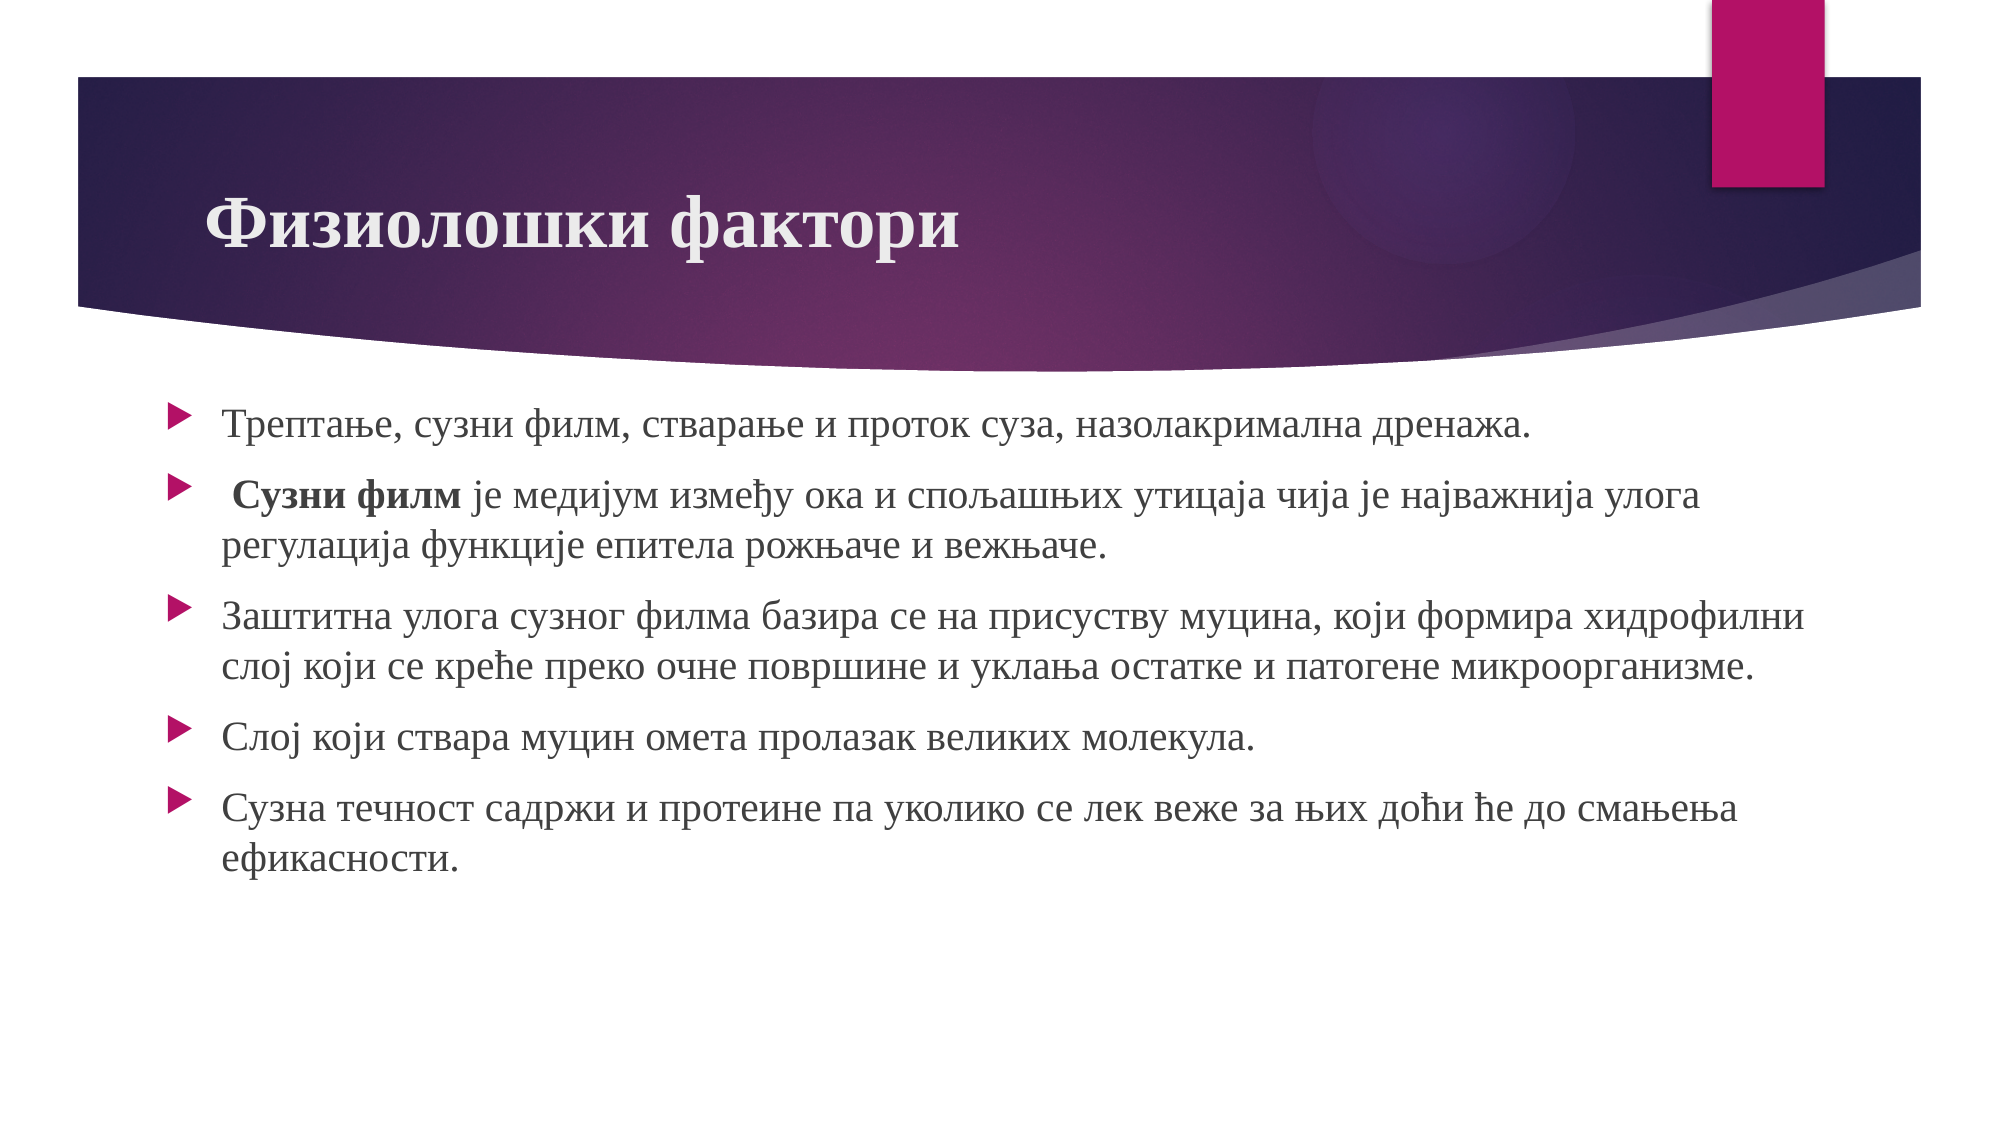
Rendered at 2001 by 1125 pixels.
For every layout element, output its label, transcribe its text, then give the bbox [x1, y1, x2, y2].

list Трептање, сузни филм, стварање и проток суза, назолакримална дренажа. Сузни филм је медијум између ока и спољашњих утицаја чија је најважнија улога регулација функције епитела рожњаче и вежњаче. Заштитна улога сузног филма базира се на присуству муцина, који формира хидрофилни слој који се креће преко очне површине и уклања остатке и патогене микроорганизме. Слој који ствара муцин омета пролазак великих молекула. Сузна течност садржи и протеине па уколико се лек веже за њих доћи ће до смањења ефикасности. [149, 388, 1850, 950]
title Физиолошки фактори [189, 159, 1627, 276]
